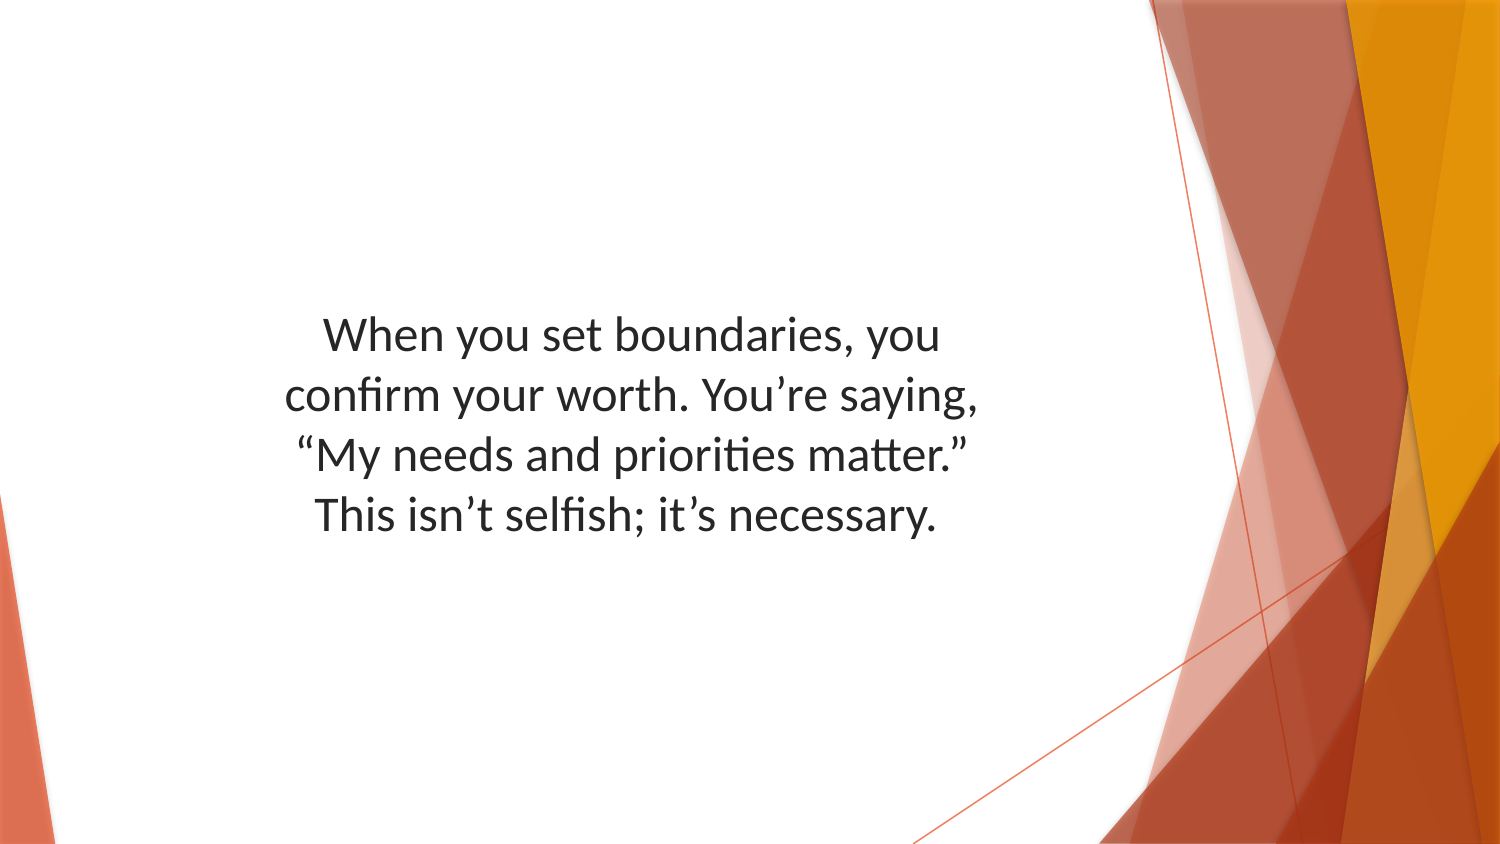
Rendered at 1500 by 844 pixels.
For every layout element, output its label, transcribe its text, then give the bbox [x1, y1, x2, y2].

list When you set boundaries, you confirm your worth. You’re saying, “My needs and priorities matter.” This isn’t selfish; it’s necessary. [253, 197, 1010, 647]
